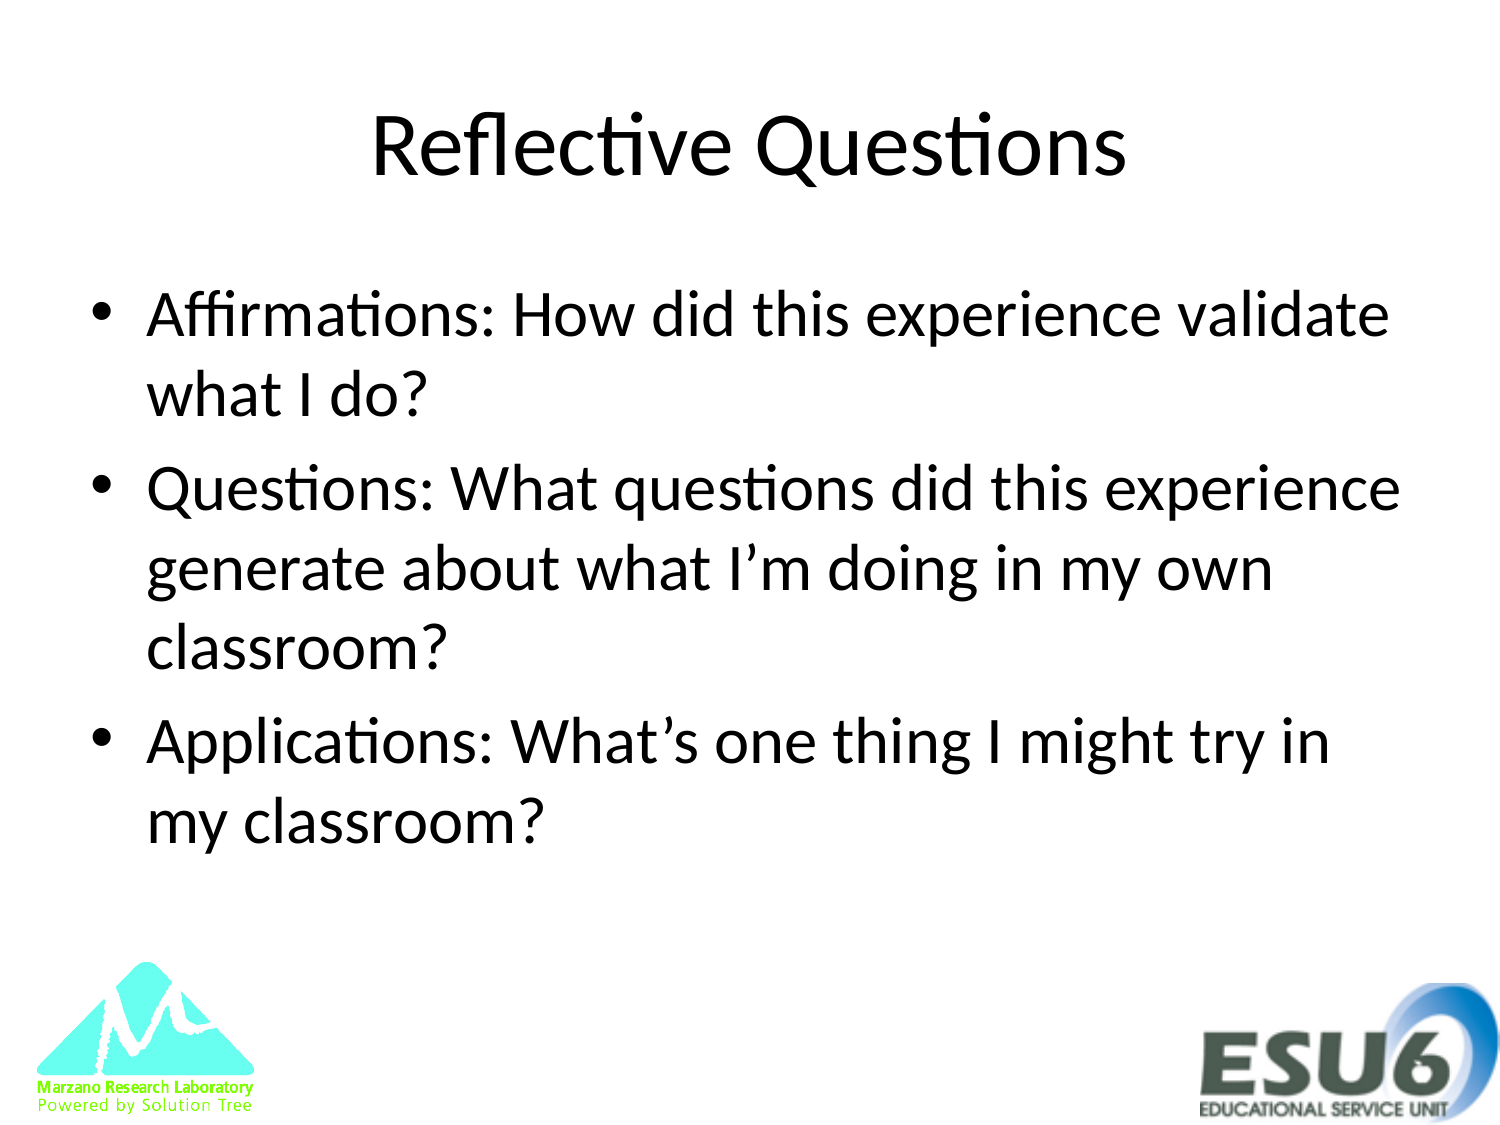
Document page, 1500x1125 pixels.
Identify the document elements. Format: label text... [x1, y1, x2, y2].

list Affirmations: How did this experience validate what I do? Questions: What questions did this experience generate about what I’m doing in my own classroom? Applications: What’s one thing I might try in my classroom? [75, 262, 1425, 1005]
picture [1200, 983, 1500, 1125]
title Reflective Questions [75, 45, 1425, 233]
picture [37, 962, 254, 1114]
